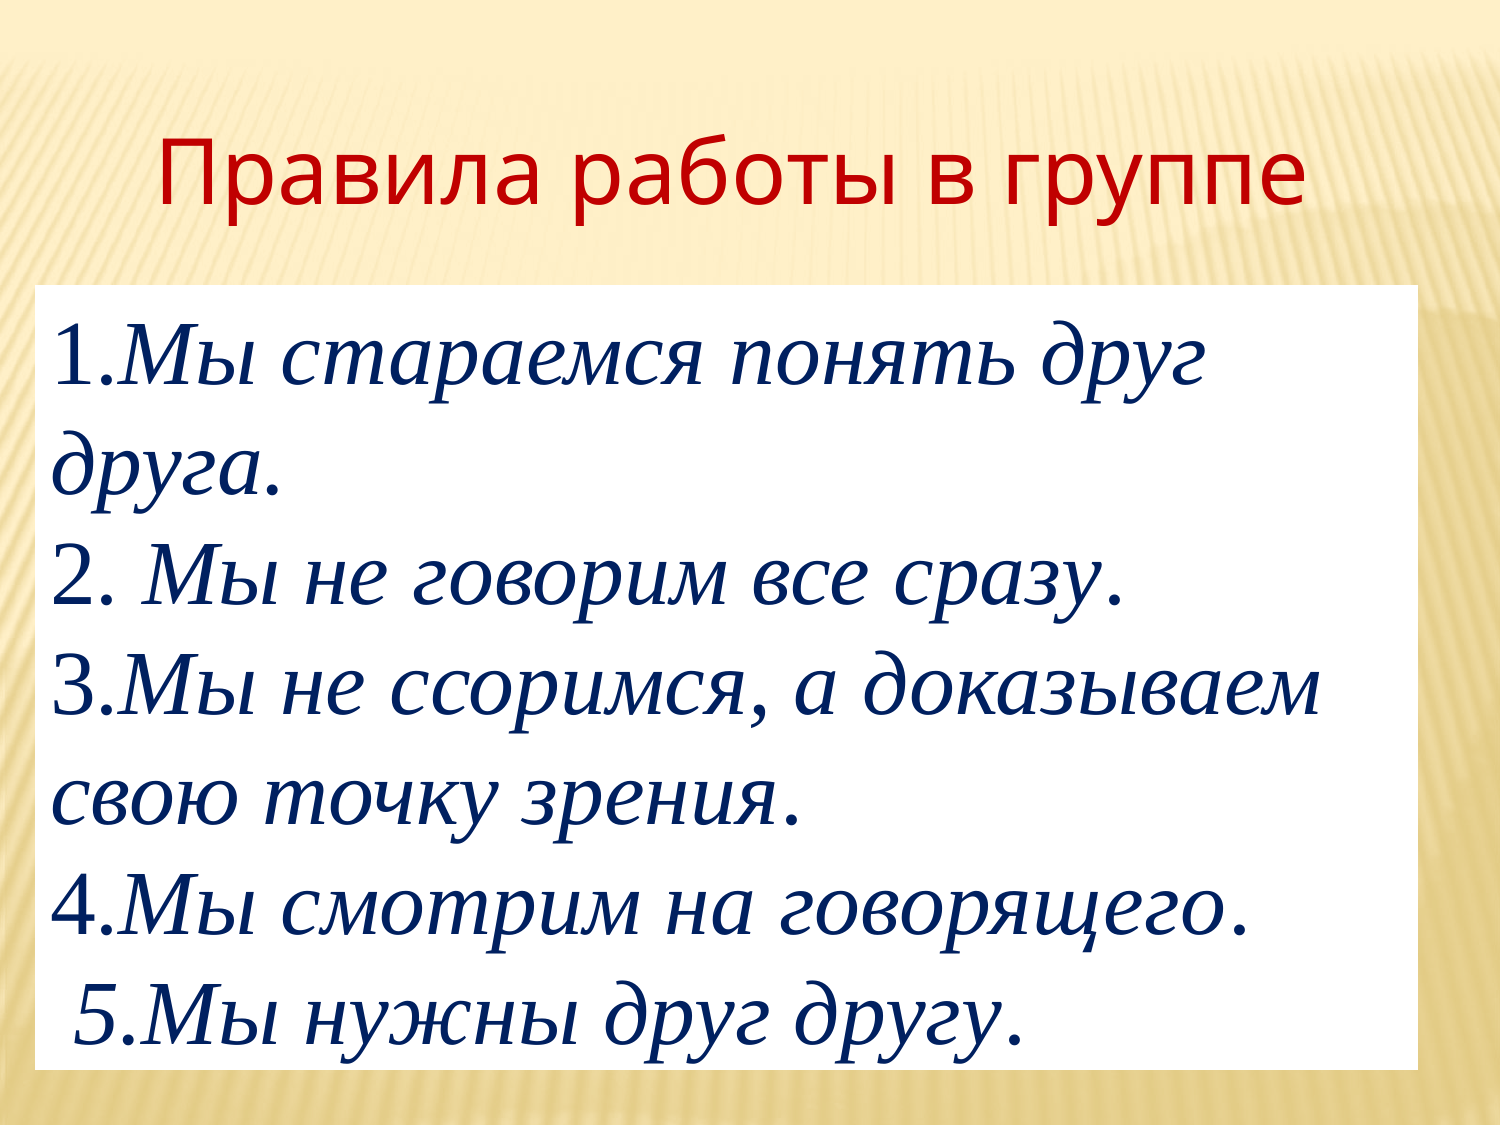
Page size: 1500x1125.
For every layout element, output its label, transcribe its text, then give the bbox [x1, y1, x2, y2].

text_box Правила работы в группе [117, 105, 1348, 231]
text_box 1.Мы стараемся понять друг друга. 2. Мы не говорим все сразу. 3.Мы не ссоримся, а доказываем свою точку зрения. 4.Мы смотрим на говорящего. 5.Мы нужны друг другу. [35, 285, 1418, 1070]
